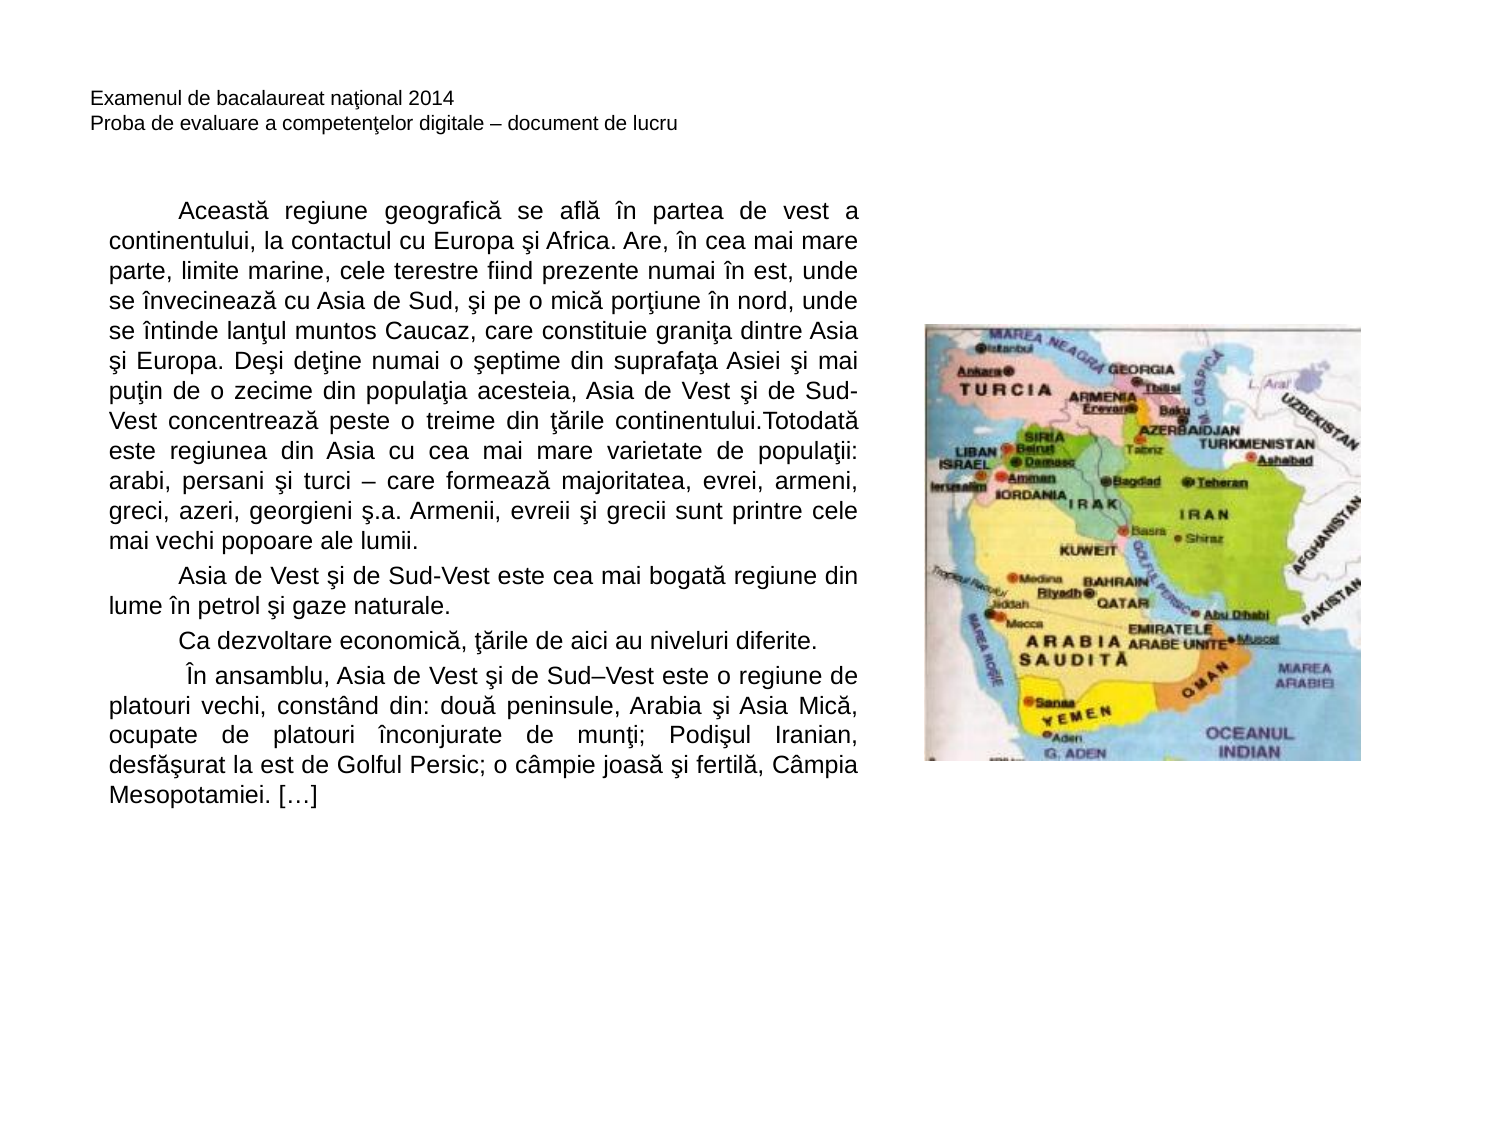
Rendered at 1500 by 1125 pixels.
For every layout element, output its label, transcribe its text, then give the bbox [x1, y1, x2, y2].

title Examenul de bacalaureat naţional 2014 Proba de evaluare a competenţelor digitale – document de lucru [74, 44, 1426, 176]
list Această regiune geografică se află în partea de vest a continentului, la contactul cu Europa şi Africa. Are, în cea mai mare parte, limite marine, cele terestre fiind prezente numai în est, unde se învecinează cu Asia de Sud, şi pe o mică porţiune în nord, unde se întinde lanţul muntos Caucaz, care constituie graniţa dintre Asia şi Europa. Deşi deţine numai o şeptime din suprafaţa Asiei şi mai puţin de o zecime din populaţia acesteia, Asia de Vest şi de Sud-Vest concentrează peste o treime din ţările continentului.Totodată este regiunea din Asia cu cea mai mare varietate de populaţii: arabi, persani şi turci – care formează majoritatea, evrei, armeni, greci, azeri, georgieni ş.a. Armenii, evreii şi grecii sunt printre cele mai vechi popoare ale lumii. Asia de Vest şi de Sud-Vest este cea mai bogată regiune din lume în petrol şi gaze naturale. Ca dezvoltare economică, ţările de aici au niveluri diferite. În ansamblu, Asia de Vest şi de Sud–Vest este o regiune de platouri vechi, constând din: două peninsule, Arabia şi Asia Mică, ocupate de platouri înconjurate de munţi; Podişul Iranian, desfăşurat la est de Golful Persic; o câmpie joasă şi fertilă, Câmpia Mesopotamiei. […] [74, 187, 876, 826]
picture [924, 324, 1362, 762]
